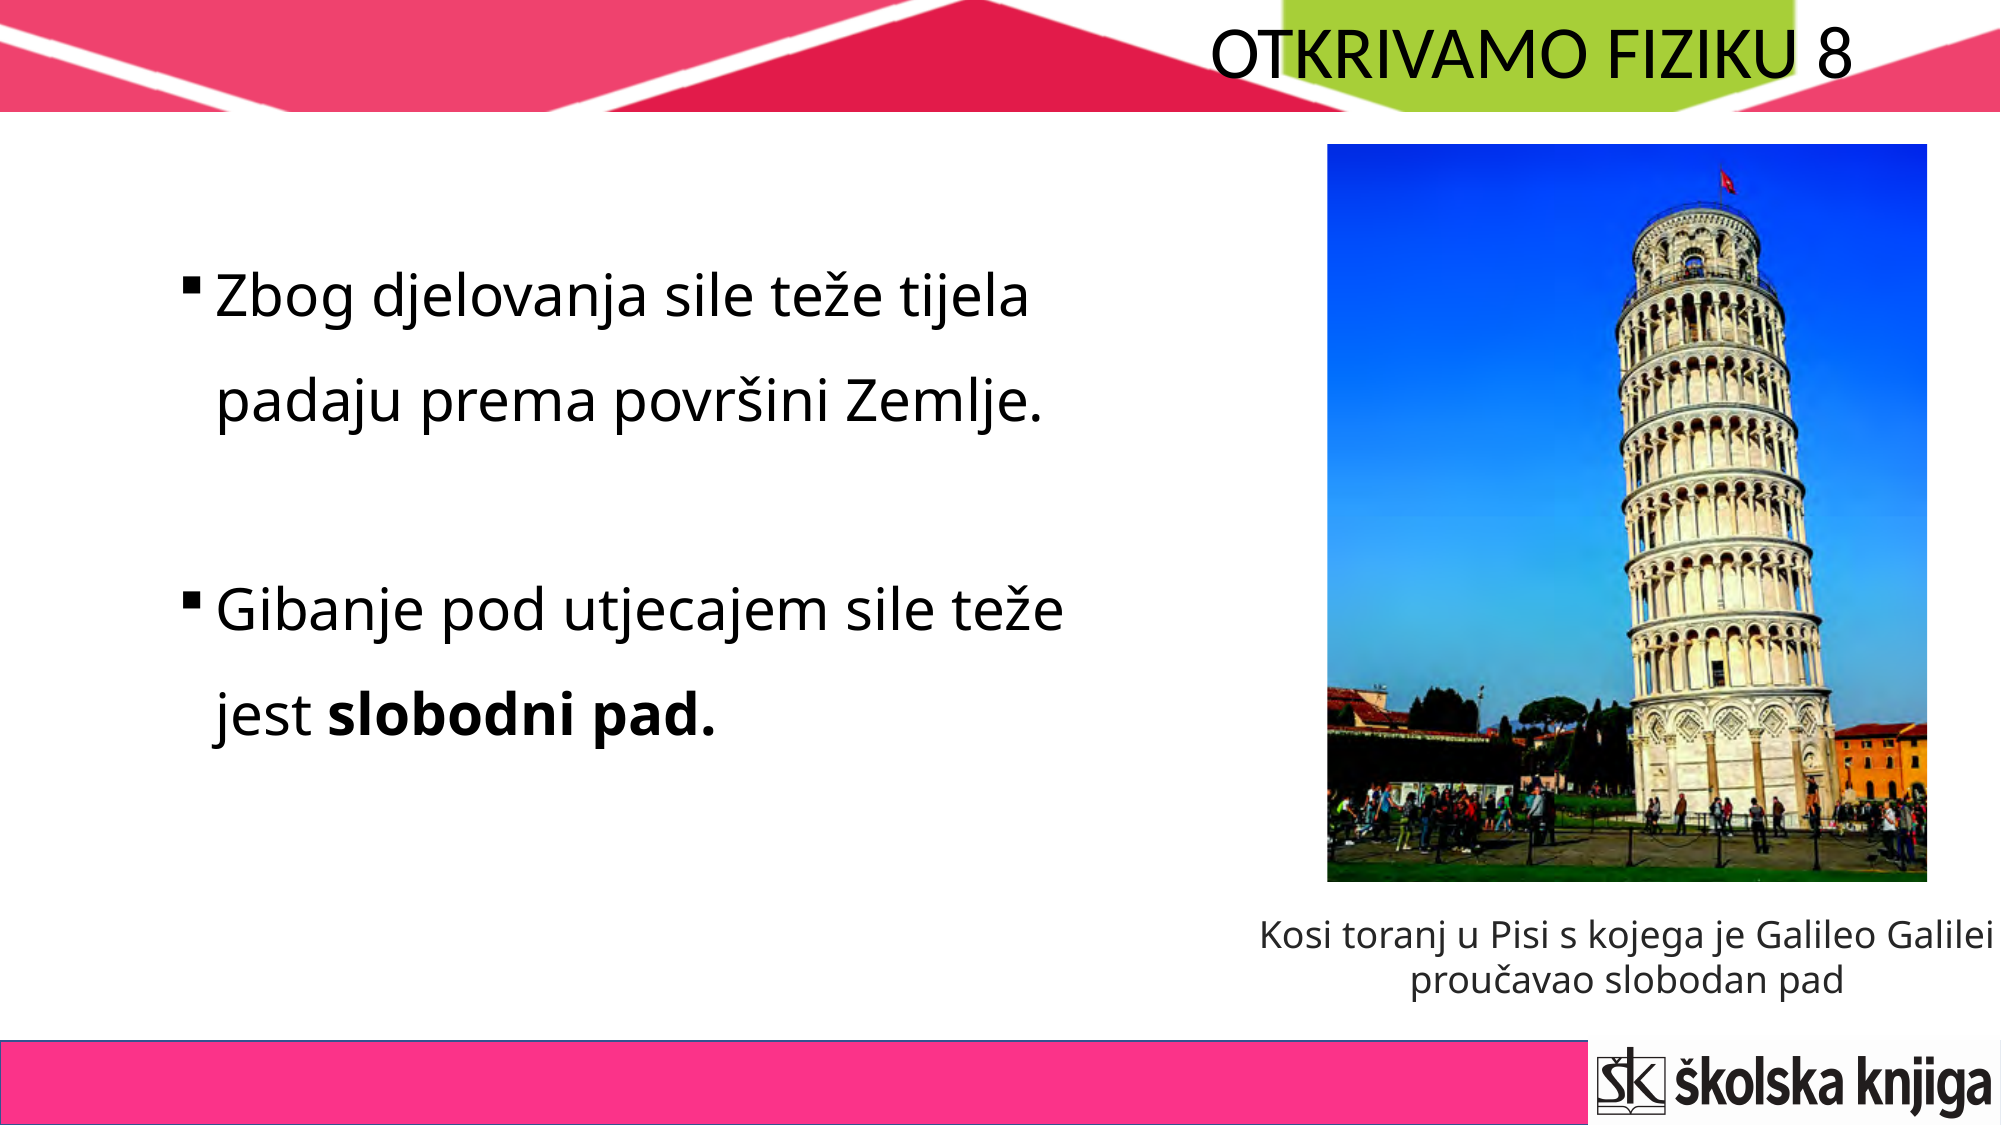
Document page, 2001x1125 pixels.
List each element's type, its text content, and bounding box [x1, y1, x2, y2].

list Zbog djelovanja sile teže tijela padaju prema površini Zemlje. Gibanje pod utjecajem sile teže jest slobodni pad. [163, 215, 1128, 778]
picture [1327, 144, 1928, 882]
picture [1588, 1035, 2000, 1125]
picture [0, 0, 2000, 112]
text_box Kosi toranj u Pisi s kojega je Galileo Galilei proučavao slobodan pad [1127, 903, 2000, 1009]
